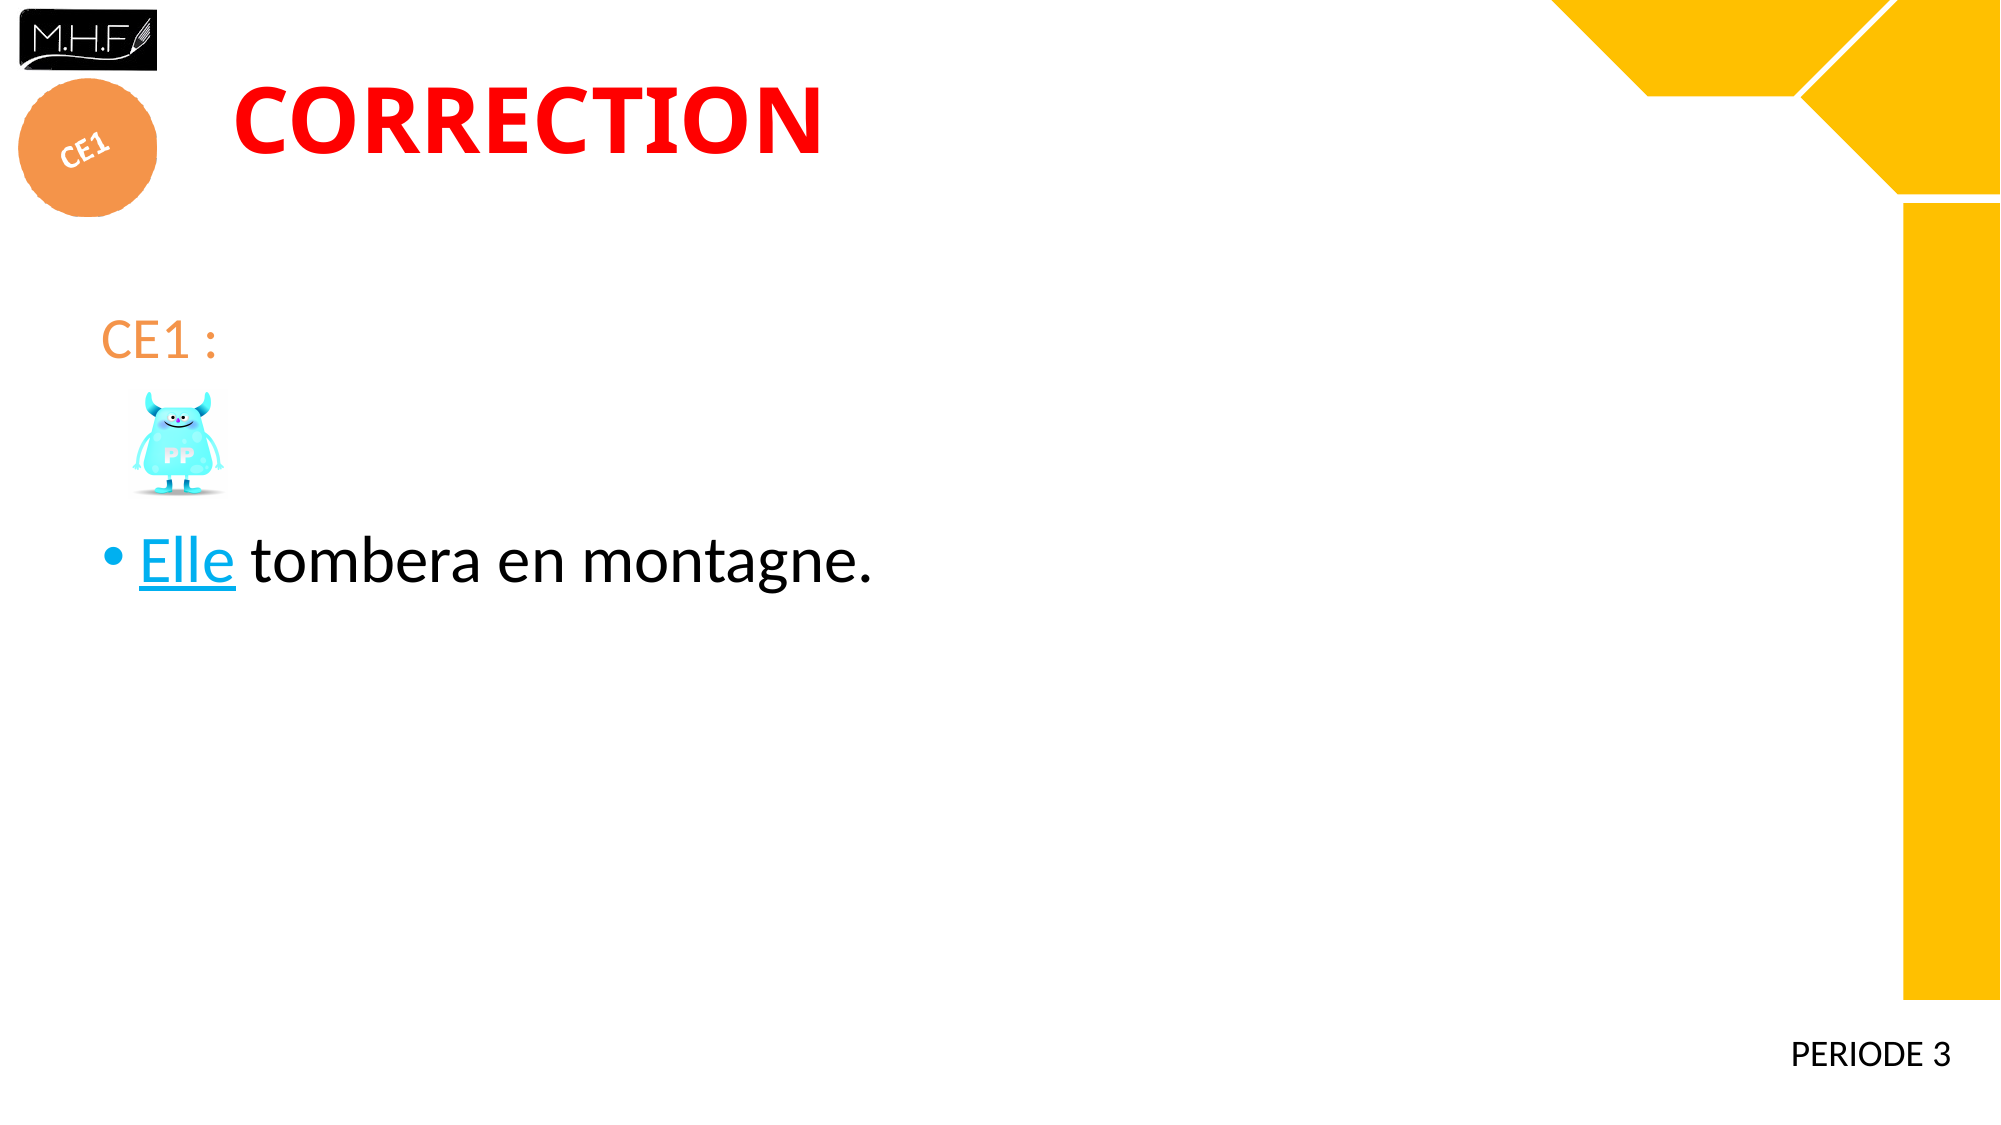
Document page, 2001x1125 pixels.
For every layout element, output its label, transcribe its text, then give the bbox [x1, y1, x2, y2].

picture [16, 7, 157, 74]
text_box [1902, 202, 2000, 1001]
picture [128, 389, 228, 499]
text_box PERIODE 3 [1362, 1021, 1967, 1125]
title CORRECTION [216, 15, 1763, 233]
list CE1 : Elle tombera en montagne. [86, 300, 897, 1015]
text_box [1799, 0, 2000, 196]
text_box [1549, 0, 1892, 98]
picture [18, 78, 157, 218]
